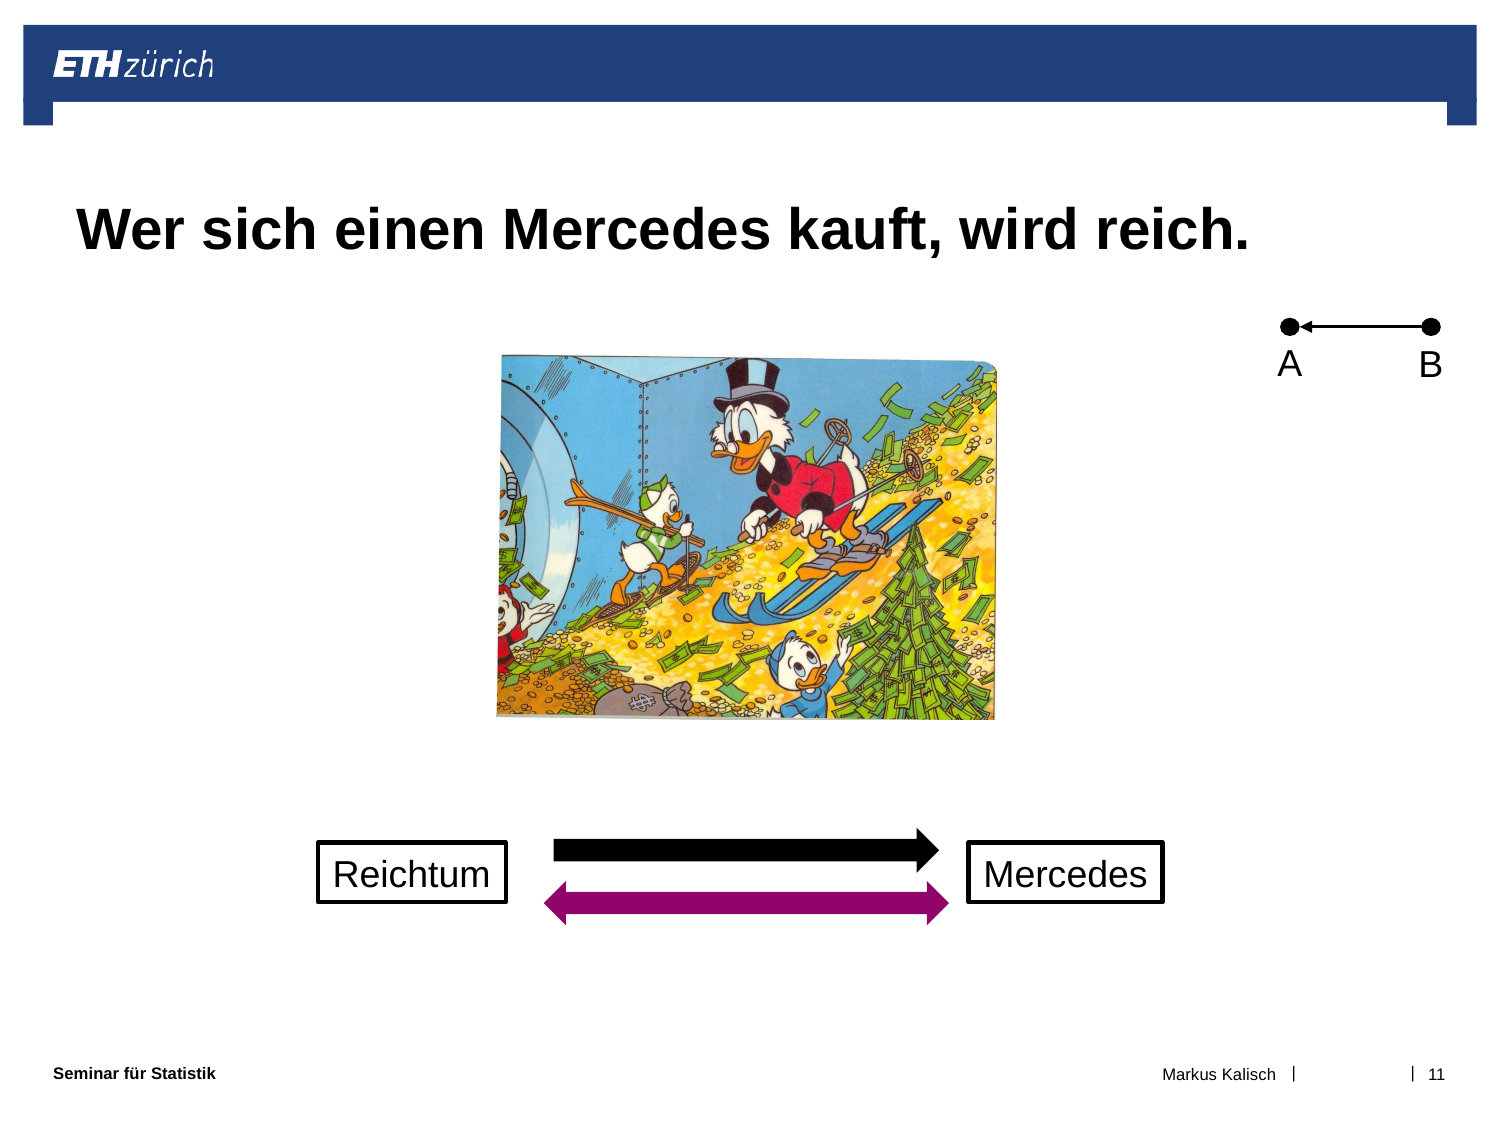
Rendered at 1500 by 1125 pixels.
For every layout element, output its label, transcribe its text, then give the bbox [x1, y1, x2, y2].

slide_number 11 [1415, 1034, 1459, 1112]
text_box [541, 878, 952, 928]
text_box [551, 825, 942, 875]
title Wer sich einen Mercedes kauft, wird reich. [53, 101, 1447, 262]
text_box Reichtum [316, 840, 508, 904]
text_box Mercedes [966, 840, 1165, 904]
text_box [1261, 317, 1459, 394]
footer Markus Kalisch [750, 1034, 1277, 1112]
picture [495, 353, 998, 721]
